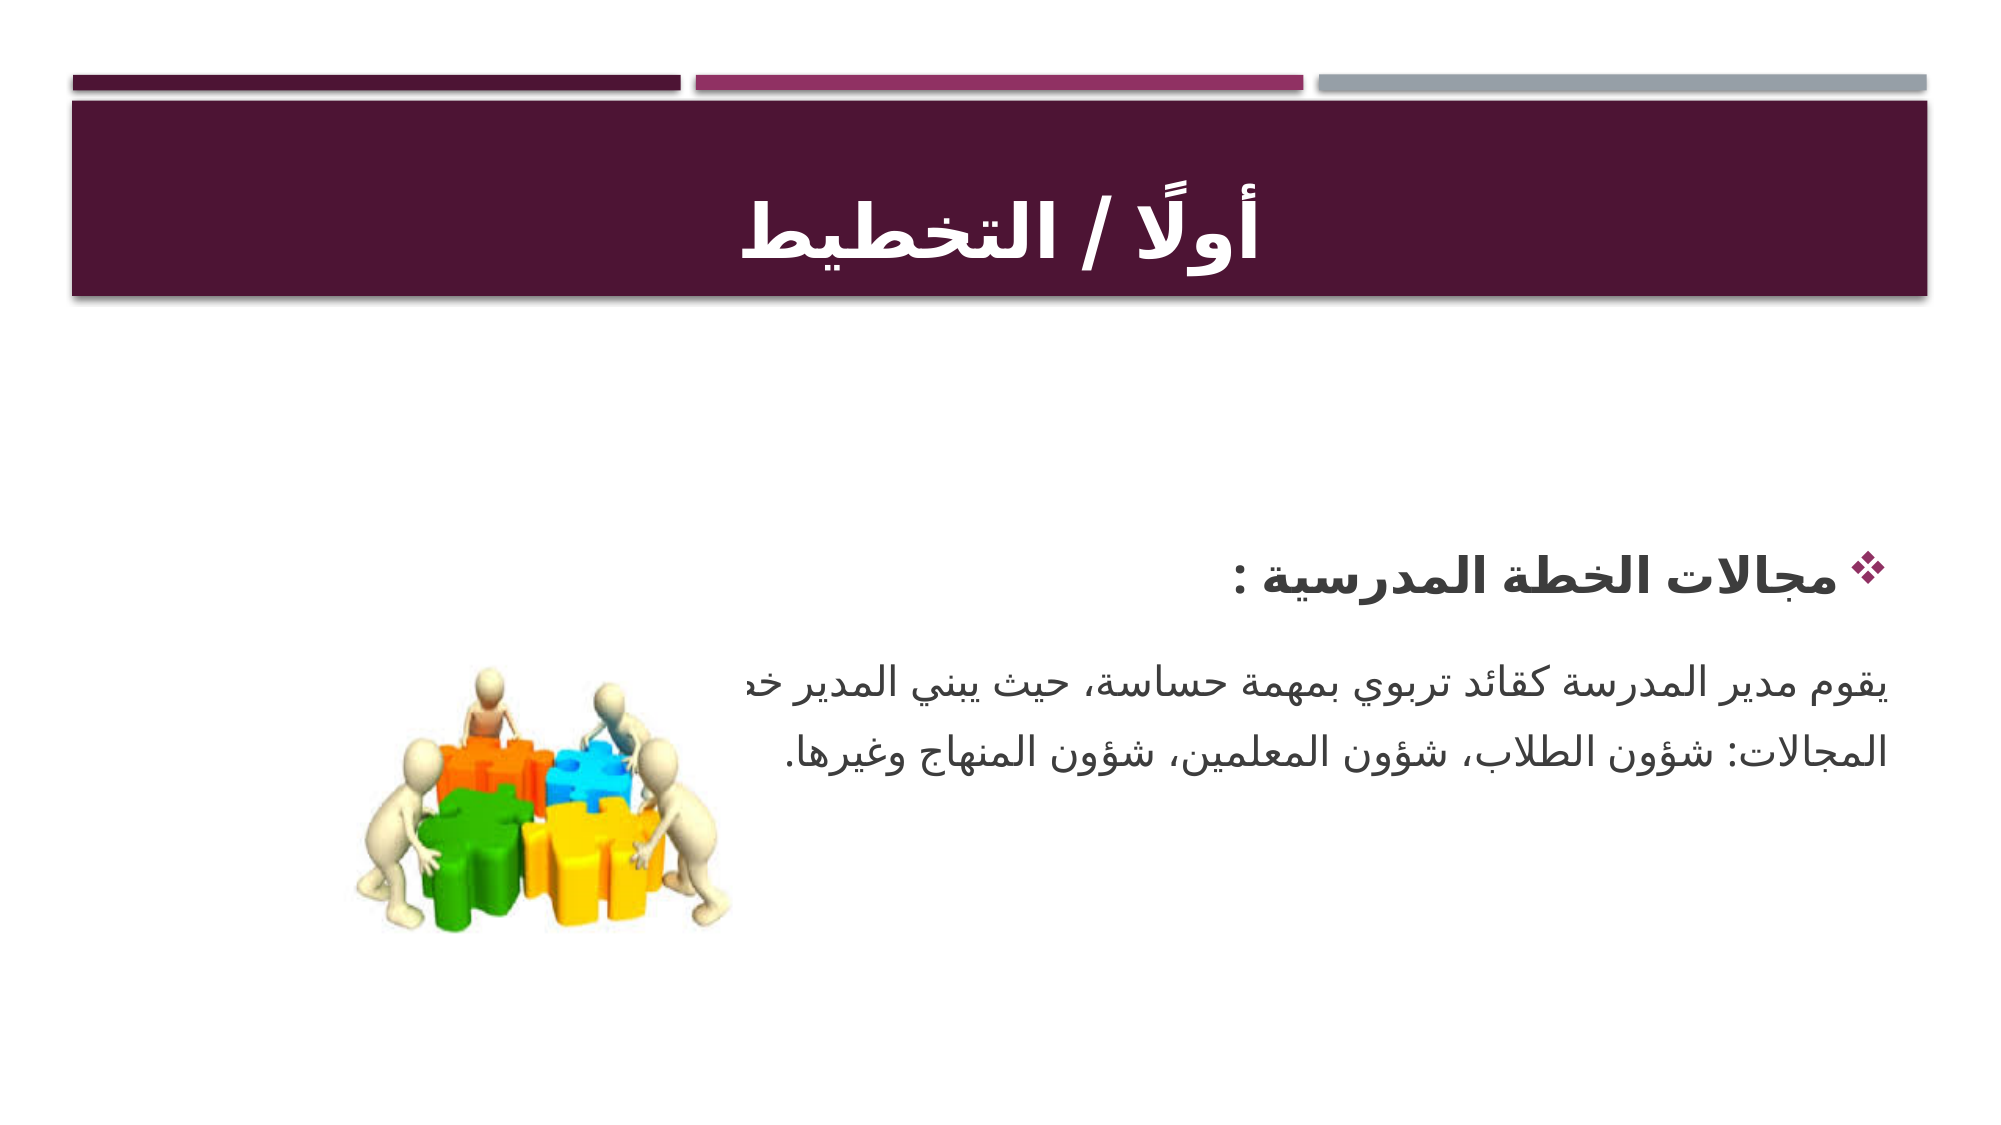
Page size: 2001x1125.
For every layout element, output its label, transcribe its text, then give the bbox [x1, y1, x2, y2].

title أولًا / التخطيط [95, 115, 1905, 282]
picture [331, 586, 747, 962]
list مجالات الخطة المدرسية : يقوم مدير المدرسة كقائد تربوي بمهمة حساسة، حيث يبني المدير خطته ضمن هذه المجالات: شؤون الطلاب، شؤون المعلمين، شؤون المنهاج وغيرها. [95, 357, 1905, 962]
